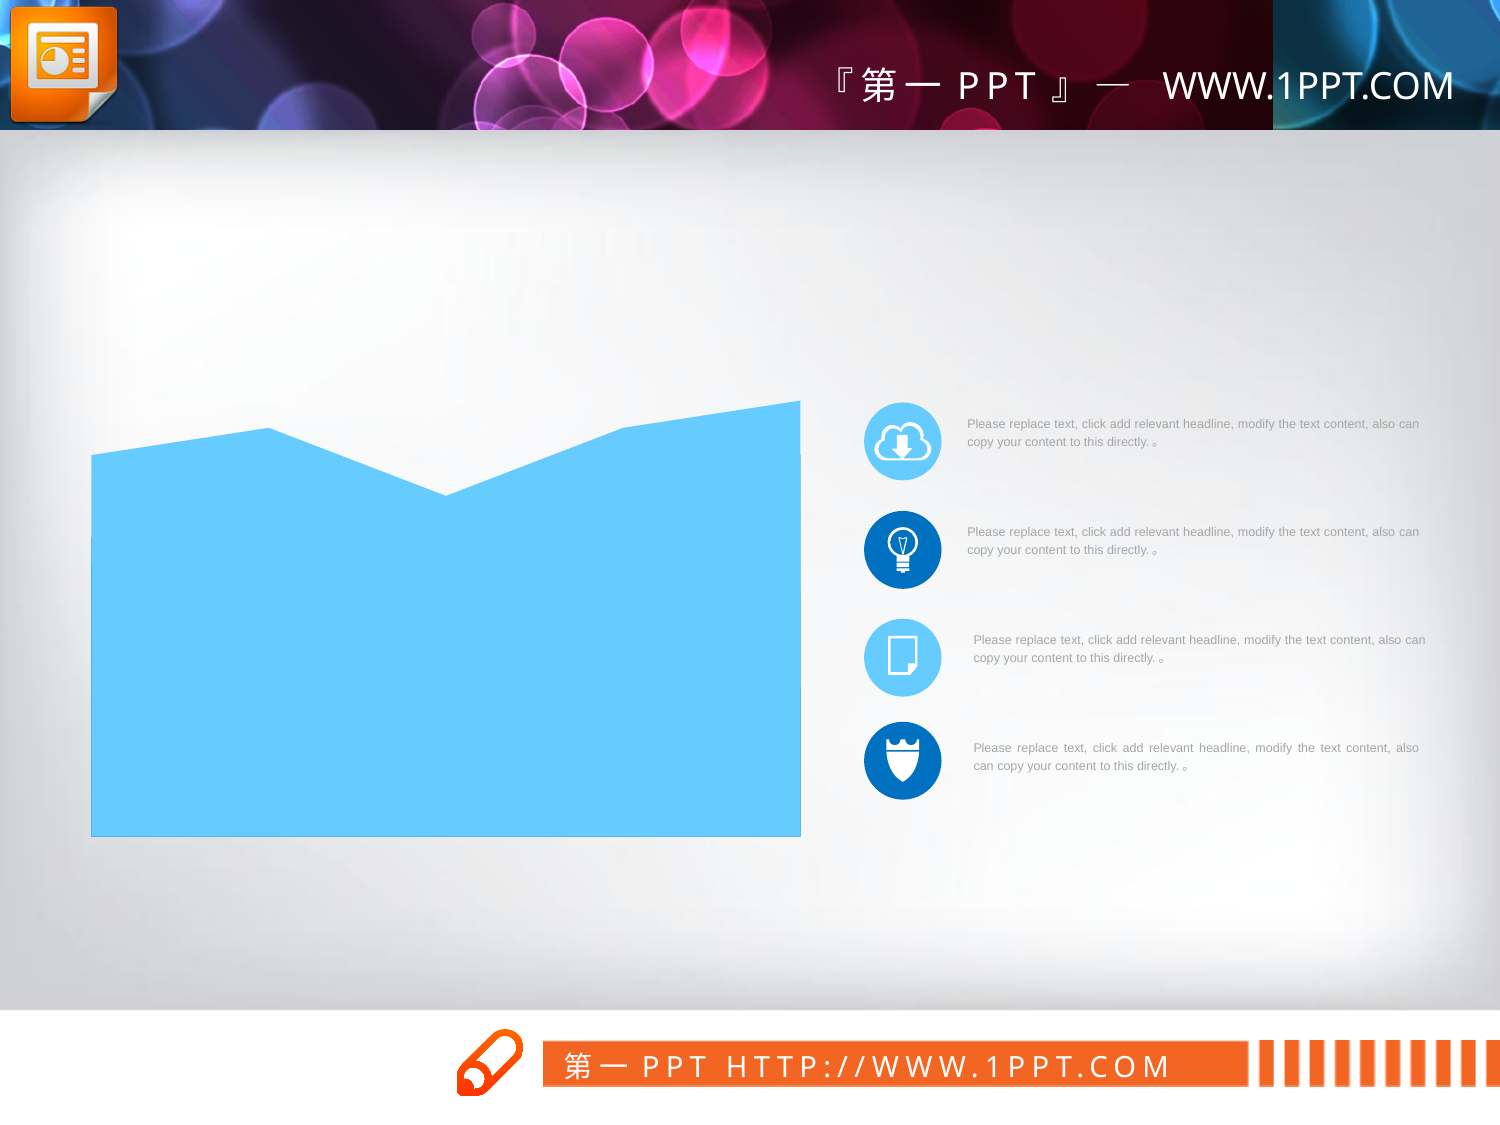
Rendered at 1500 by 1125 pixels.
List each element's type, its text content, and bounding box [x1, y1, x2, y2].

picture [0, 0, 1500, 1012]
text_box Please replace text, click add relevant headline, modify the text content, also can copy your content to this directly.。 [965, 624, 1434, 669]
text_box [888, 635, 918, 675]
text_box [874, 422, 932, 461]
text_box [886, 739, 920, 783]
picture [543, 1040, 1500, 1087]
text_box [864, 721, 942, 800]
text_box [864, 402, 942, 481]
text_box [864, 618, 942, 697]
chart [76, 349, 816, 847]
text_box [864, 510, 942, 589]
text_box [887, 526, 919, 573]
text_box Please replace text, click add relevant headline, modify the text content, also can copy your content to this directly.。 [965, 732, 1428, 777]
text_box Please replace text, click add relevant headline, modify the text content, also can copy your content to this directly.。 [959, 516, 1427, 561]
text_box Please replace text, click add relevant headline, modify the text content, also can copy your content to this directly.。 [959, 408, 1427, 453]
